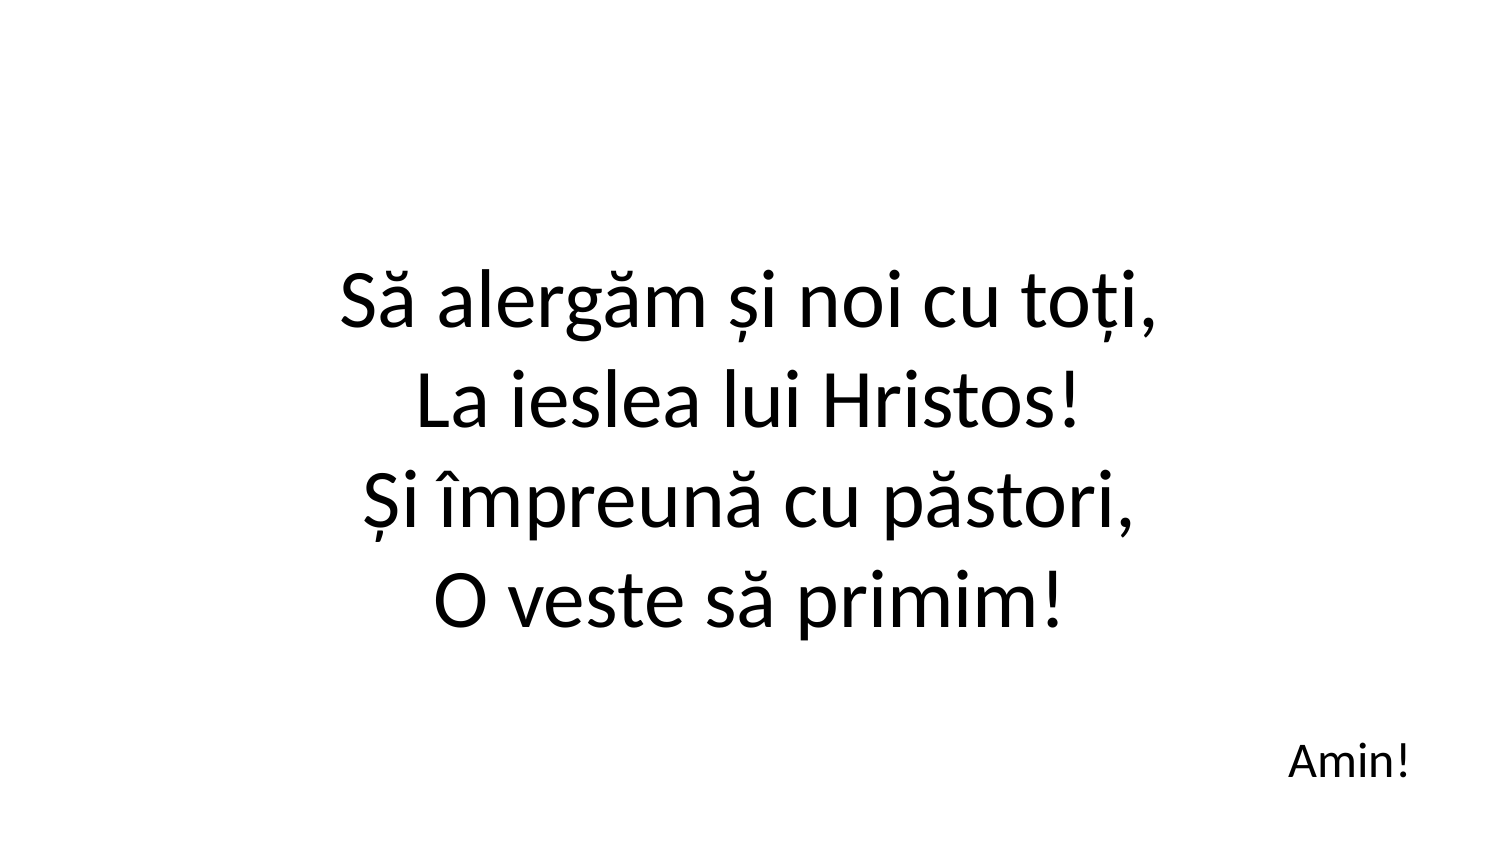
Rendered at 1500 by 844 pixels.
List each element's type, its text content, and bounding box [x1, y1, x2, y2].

text_box Amin! [1273, 674, 1427, 795]
text_box Să alergăm și noi cu toți, La ieslea lui Hristos! Și împreună cu păstori, O veste să primim! [324, 192, 1176, 652]
